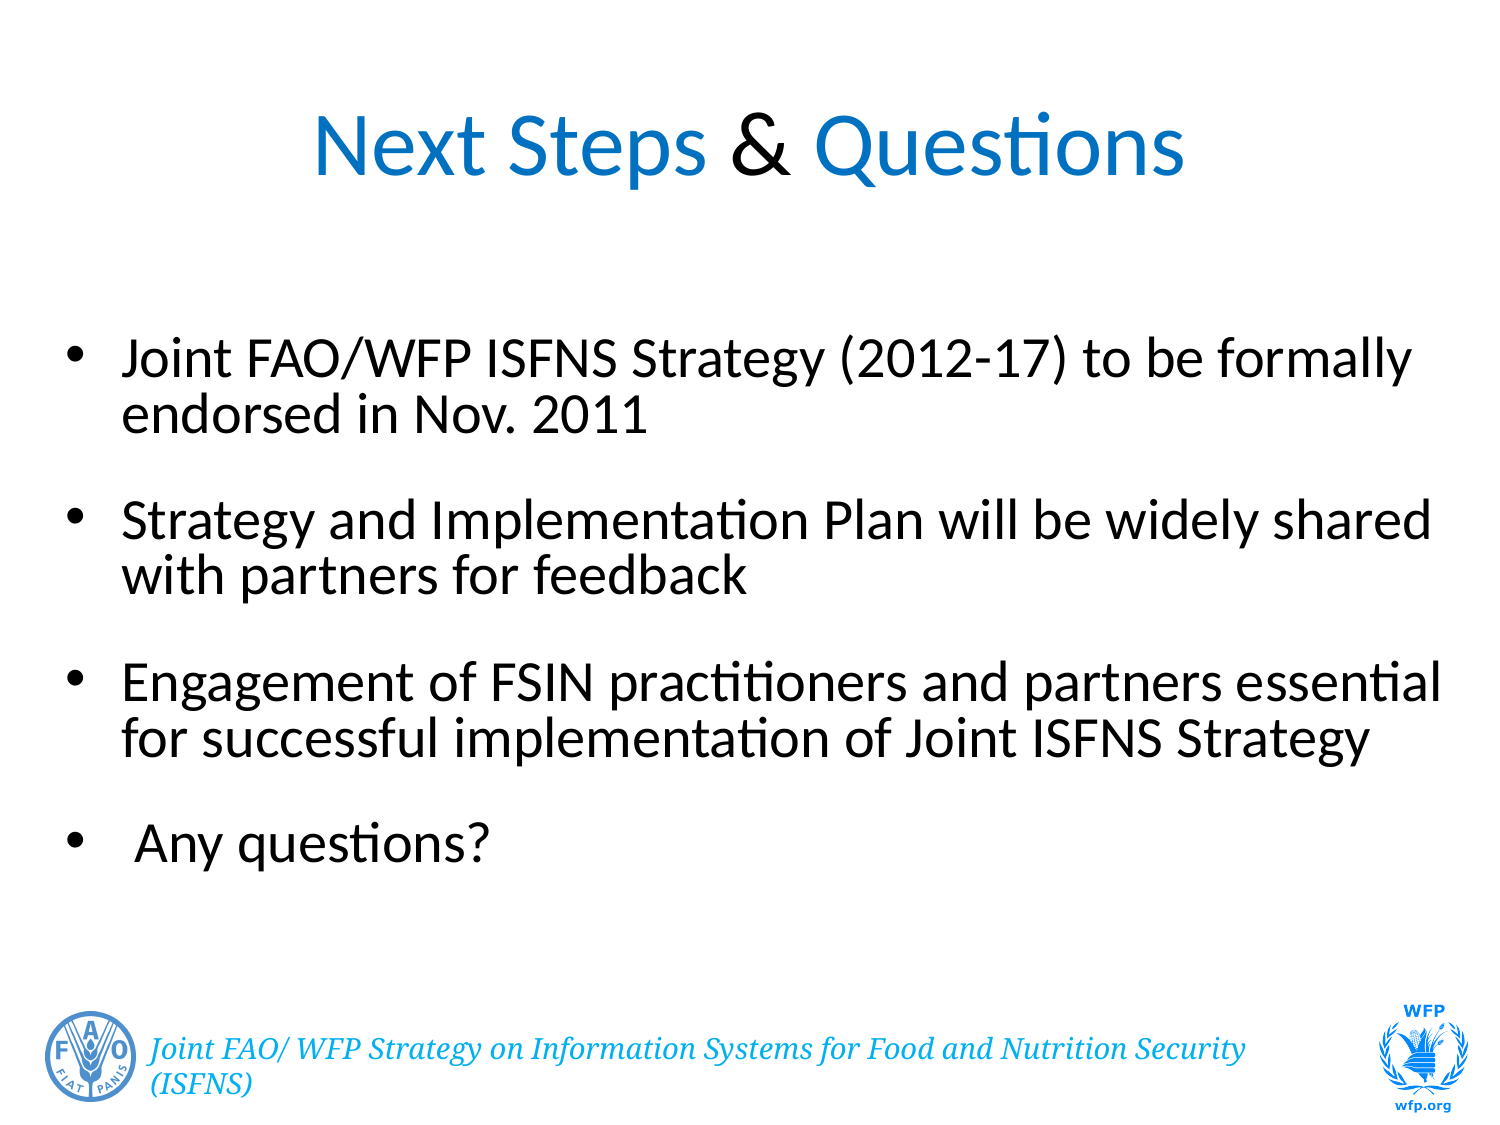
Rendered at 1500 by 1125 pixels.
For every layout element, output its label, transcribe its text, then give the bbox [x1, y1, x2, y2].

list Joint FAO/WFP ISFNS Strategy (2012-17) to be formally endorsed in Nov. 2011 Strategy and Implementation Plan will be widely shared with partners for feedback Engagement of FSIN practitioners and partners essential for successful implementation of Joint ISFNS Strategy Any questions? [50, 224, 1463, 1005]
text_box Joint FAO/ WFP Strategy on Information Systems for Food and Nutrition Security (ISFNS) [141, 1023, 1358, 1091]
picture [45, 1011, 136, 1102]
title Next Steps & Questions [75, 45, 1425, 224]
picture [1363, 999, 1483, 1118]
